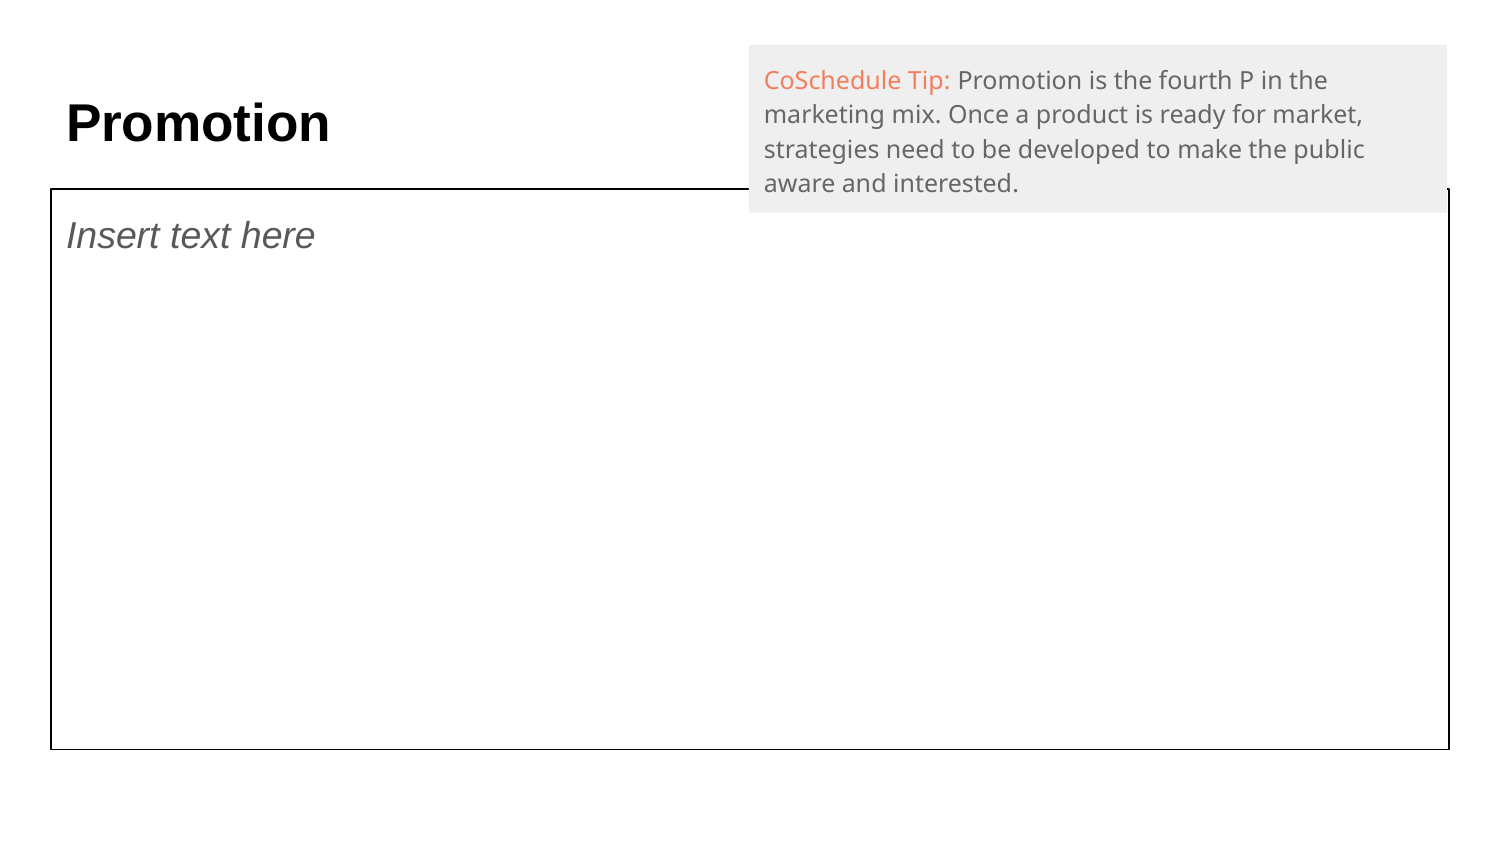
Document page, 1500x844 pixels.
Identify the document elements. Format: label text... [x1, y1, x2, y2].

text_box CoSchedule Tip: Promotion is the fourth P in the marketing mix. Once a product is ready for market, strategies need to be developed to make the public aware and interested. [748, 44, 1447, 213]
title Promotion [51, 72, 748, 167]
list Insert text here [51, 189, 1449, 750]
